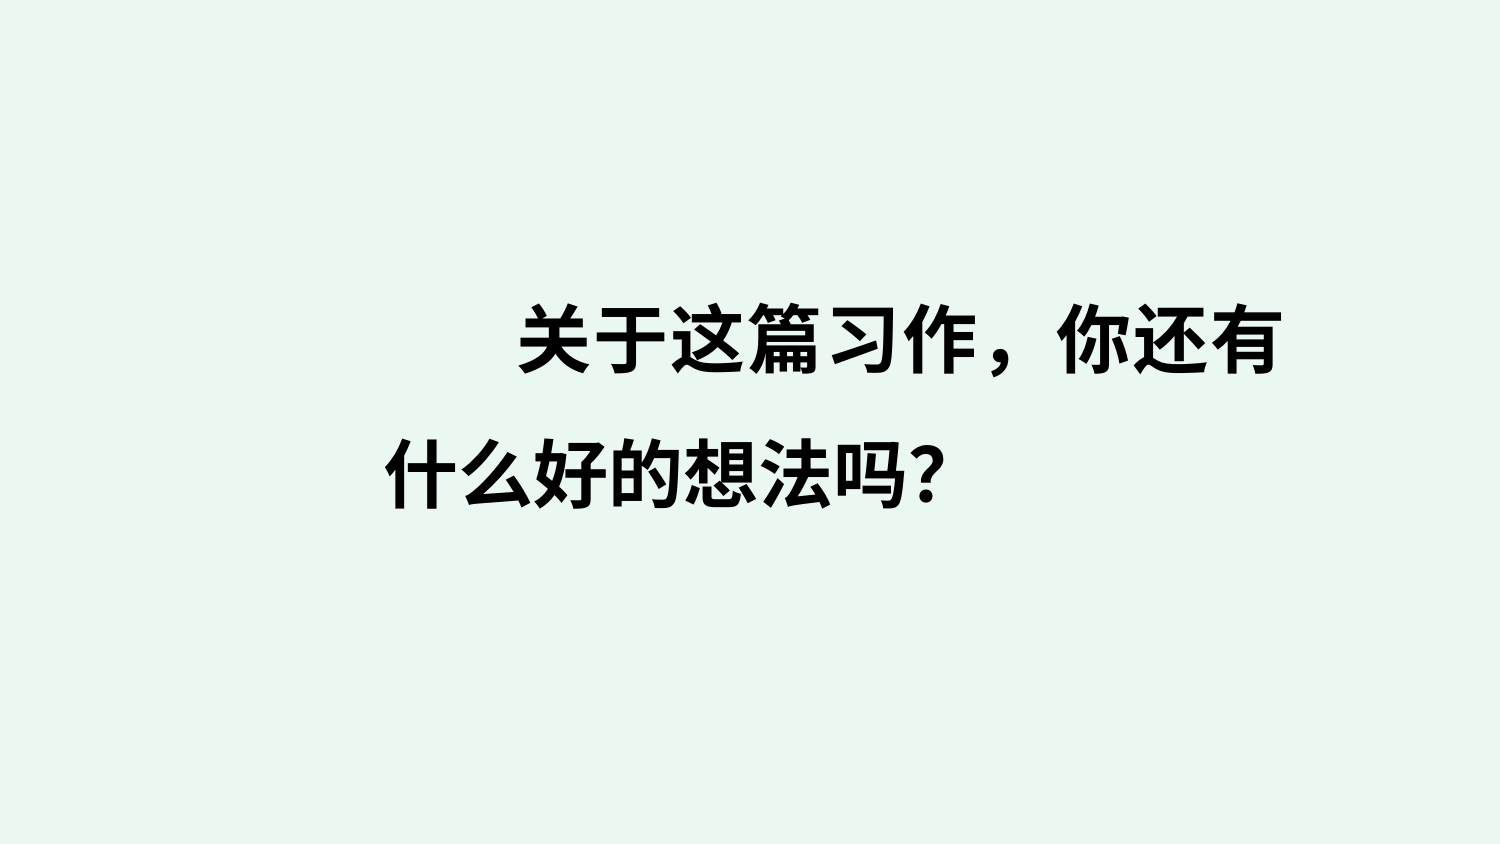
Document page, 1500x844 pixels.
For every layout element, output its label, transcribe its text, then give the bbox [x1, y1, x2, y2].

text_box 昆明湖是颐和园的主要湖泊，占全园面积的四分之三，约220公顷。昆明湖多美呀！静得像一面镜子，绿的像一块碧绿的圆盘，游船画舫在湖面慢慢地滑过，几乎不留一点儿痕迹。湖周围的堤岸上有多座不同式样的石桥，有一座石桥一直通到湖心岛，因为石桥有十七个桥洞，所以叫作十七孔桥。桥栏杆的石柱上雕刻着500多只姿态不一、栩栩如生的小狮子，凝结了古代劳动人民的血汗和精湛技艺。 颐和园到处都有美丽的景色，说也说不尽，有机会你一定要来亲自看一看啊！ [403, 274, 1268, 495]
text_box 关于这篇习作，你还有什么好的想法吗？ [407, 278, 1263, 491]
